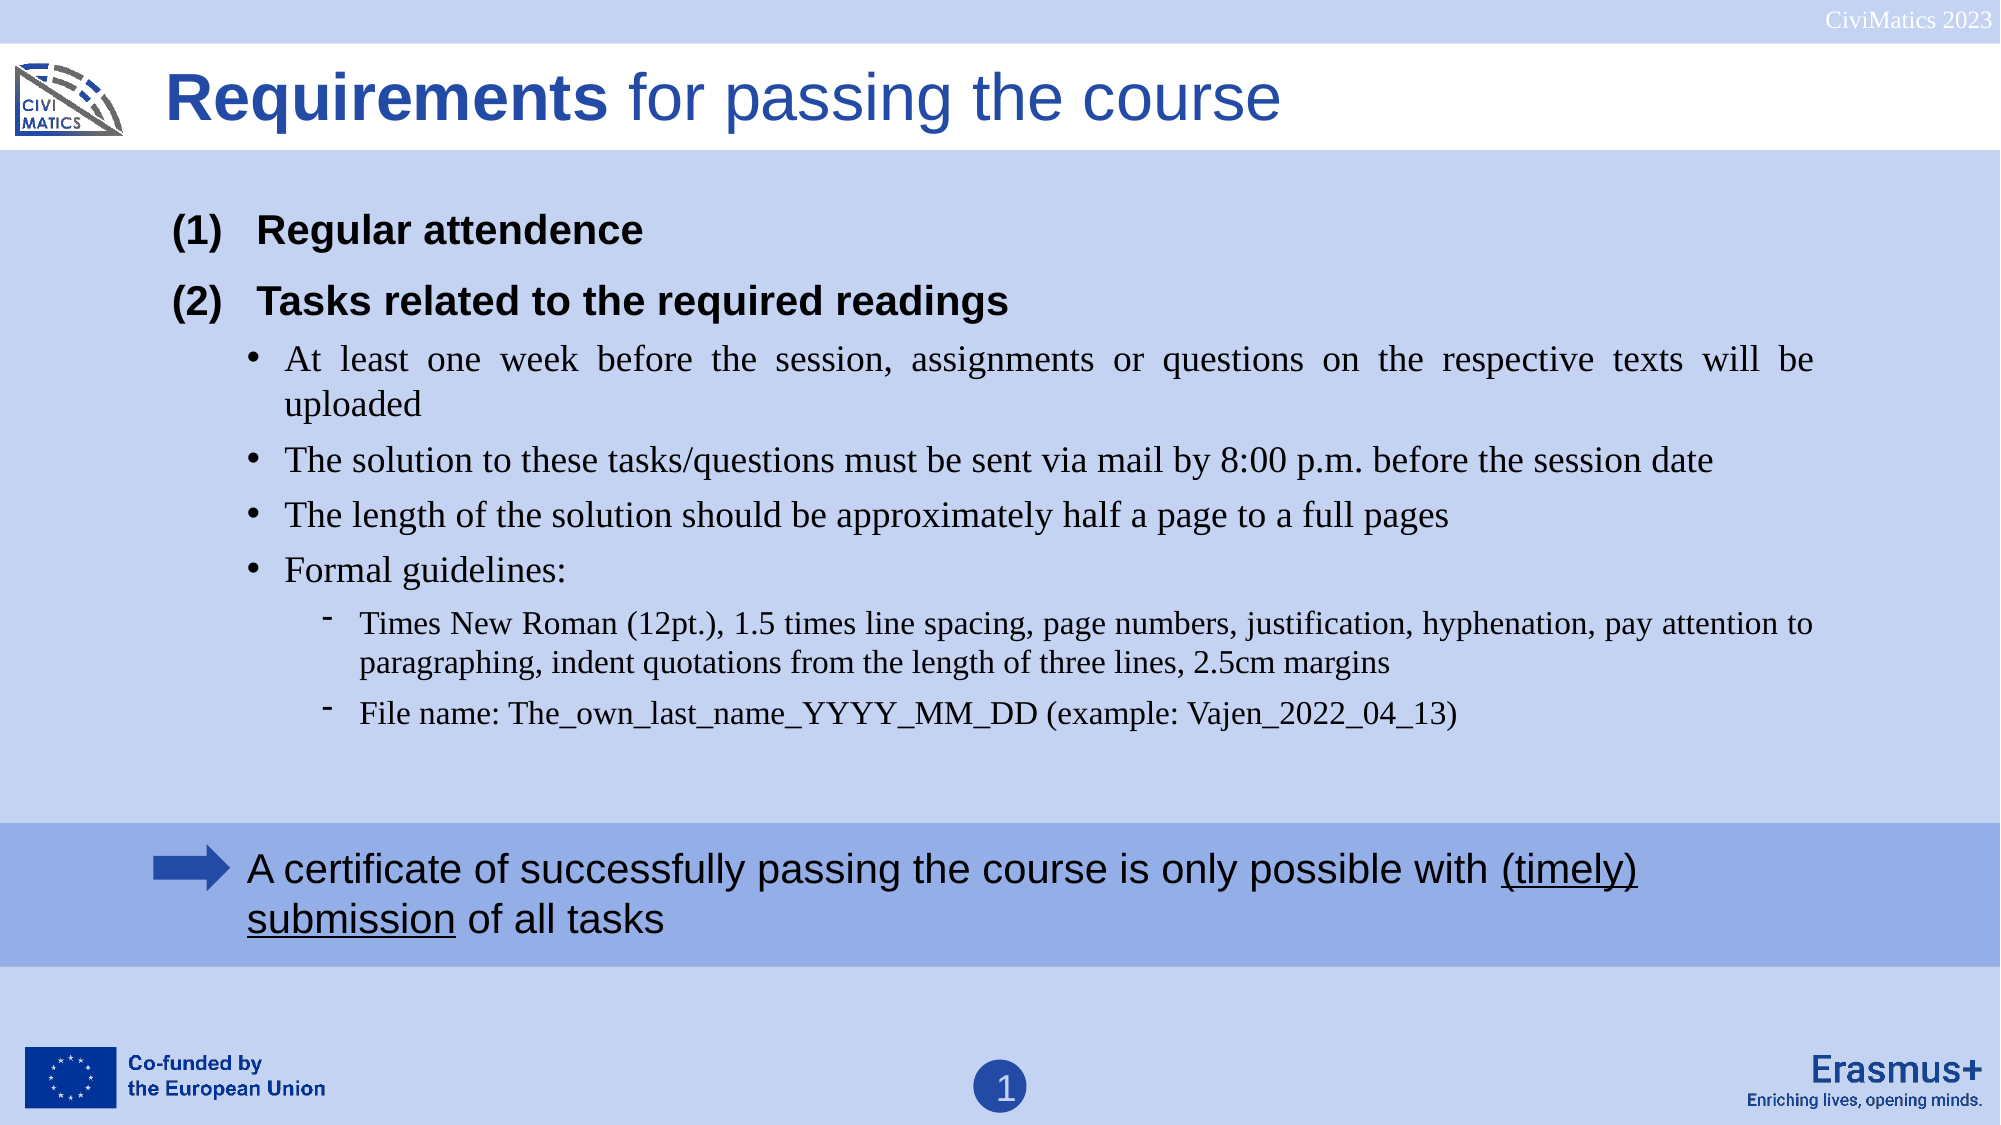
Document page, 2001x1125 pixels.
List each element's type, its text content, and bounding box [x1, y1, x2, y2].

list Regular attendence Tasks related to the required readings At least one week before the session, assignments or questions on the respective texts will be uploaded The solution to these tasks/questions must be sent via mail by 8:00 p.m. before the session date The length of the solution should be approximately half a page to a full pages Formal guidelines: Times New Roman (12pt.), 1.5 times line spacing, page numbers, justification, hyphenation, pay attention to paragraphing, indent quotations from the length of three lines, 2.5cm margins File name: The_own_last_name_YYYY_MM_DD (example: Vajen_2022_04_13) A certificate of successfully passing the course is only possible with (timely) submission of all tasks [156, 195, 1832, 962]
text_box 1 [972, 1058, 1028, 1114]
picture [20, 1042, 337, 1113]
picture [10, 59, 128, 140]
title Requirements for passing the course [0, 43, 2000, 150]
picture [1726, 1035, 1986, 1124]
text_box [0, 822, 2000, 968]
text_box [152, 841, 232, 894]
text_box CiviMatics 2023 [1493, 0, 2000, 41]
